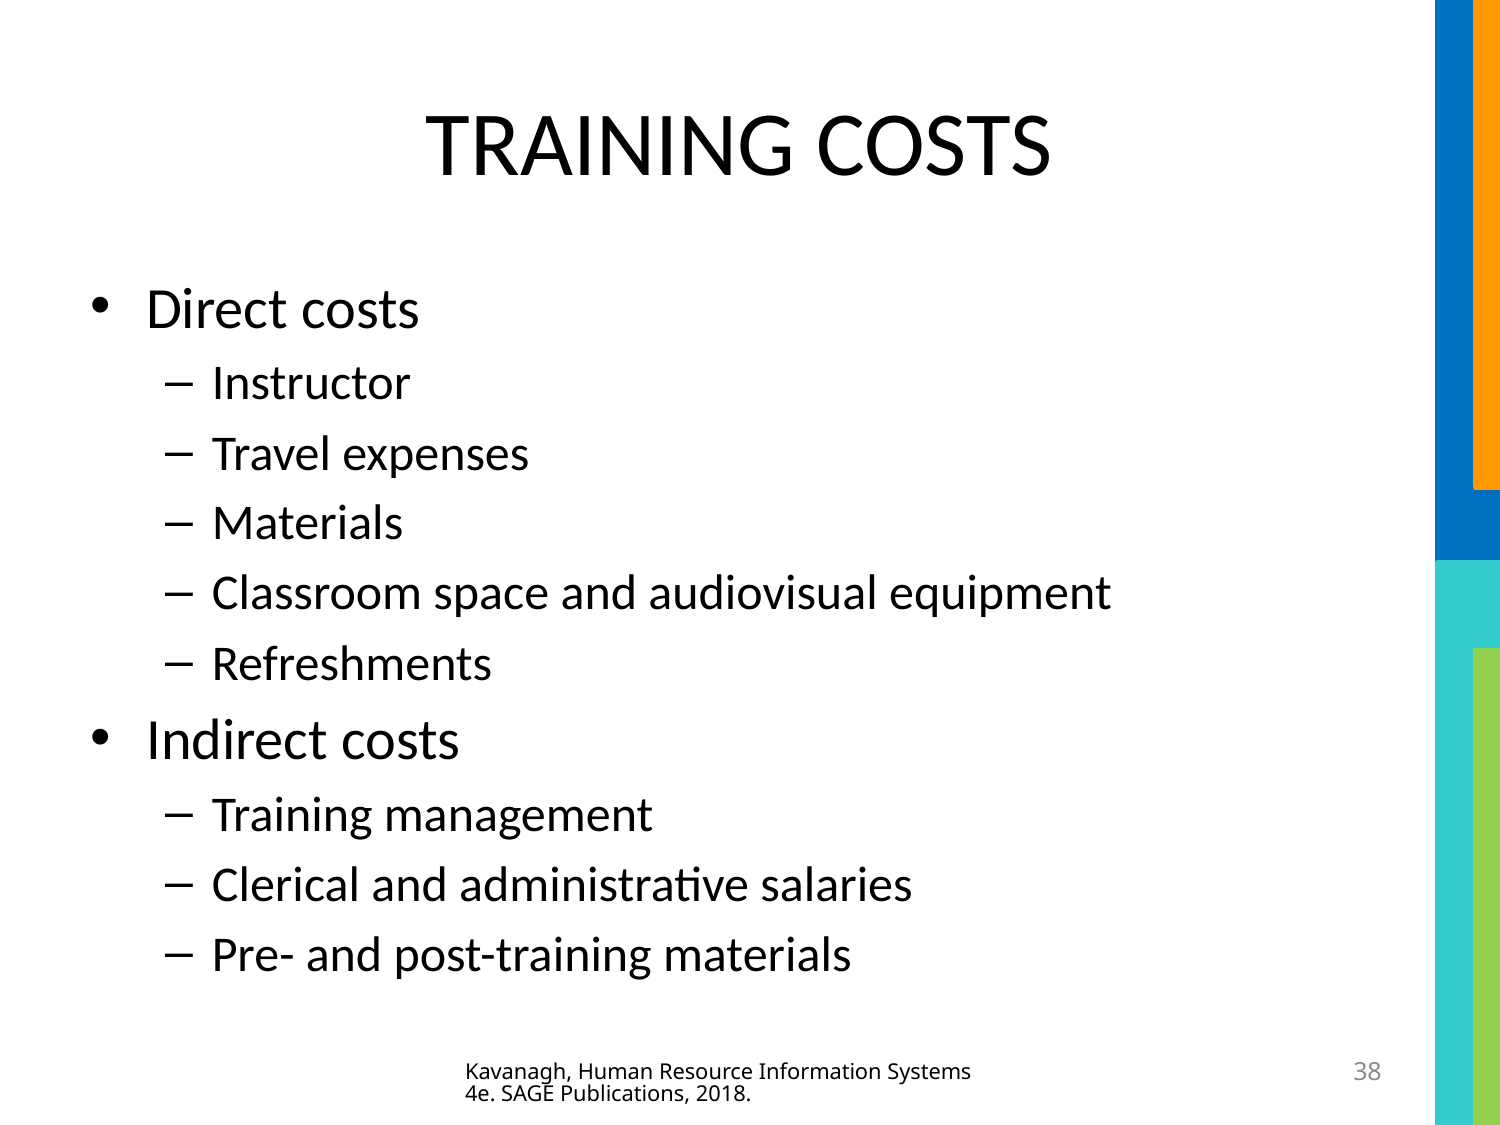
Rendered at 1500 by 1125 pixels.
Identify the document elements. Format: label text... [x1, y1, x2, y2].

list Direct costs Instructor Travel expenses Materials Classroom space and audiovisual equipment Refreshments Indirect costs Training management Clerical and administrative salaries Pre- and post-training materials [75, 262, 1425, 1005]
title TRAINING COSTS [75, 45, 1425, 233]
slide_number 38 [1059, 1042, 1397, 1103]
footer Kavanagh, Human Resource Information Systems 4e. SAGE Publications, 2018. [450, 1042, 1004, 1103]
